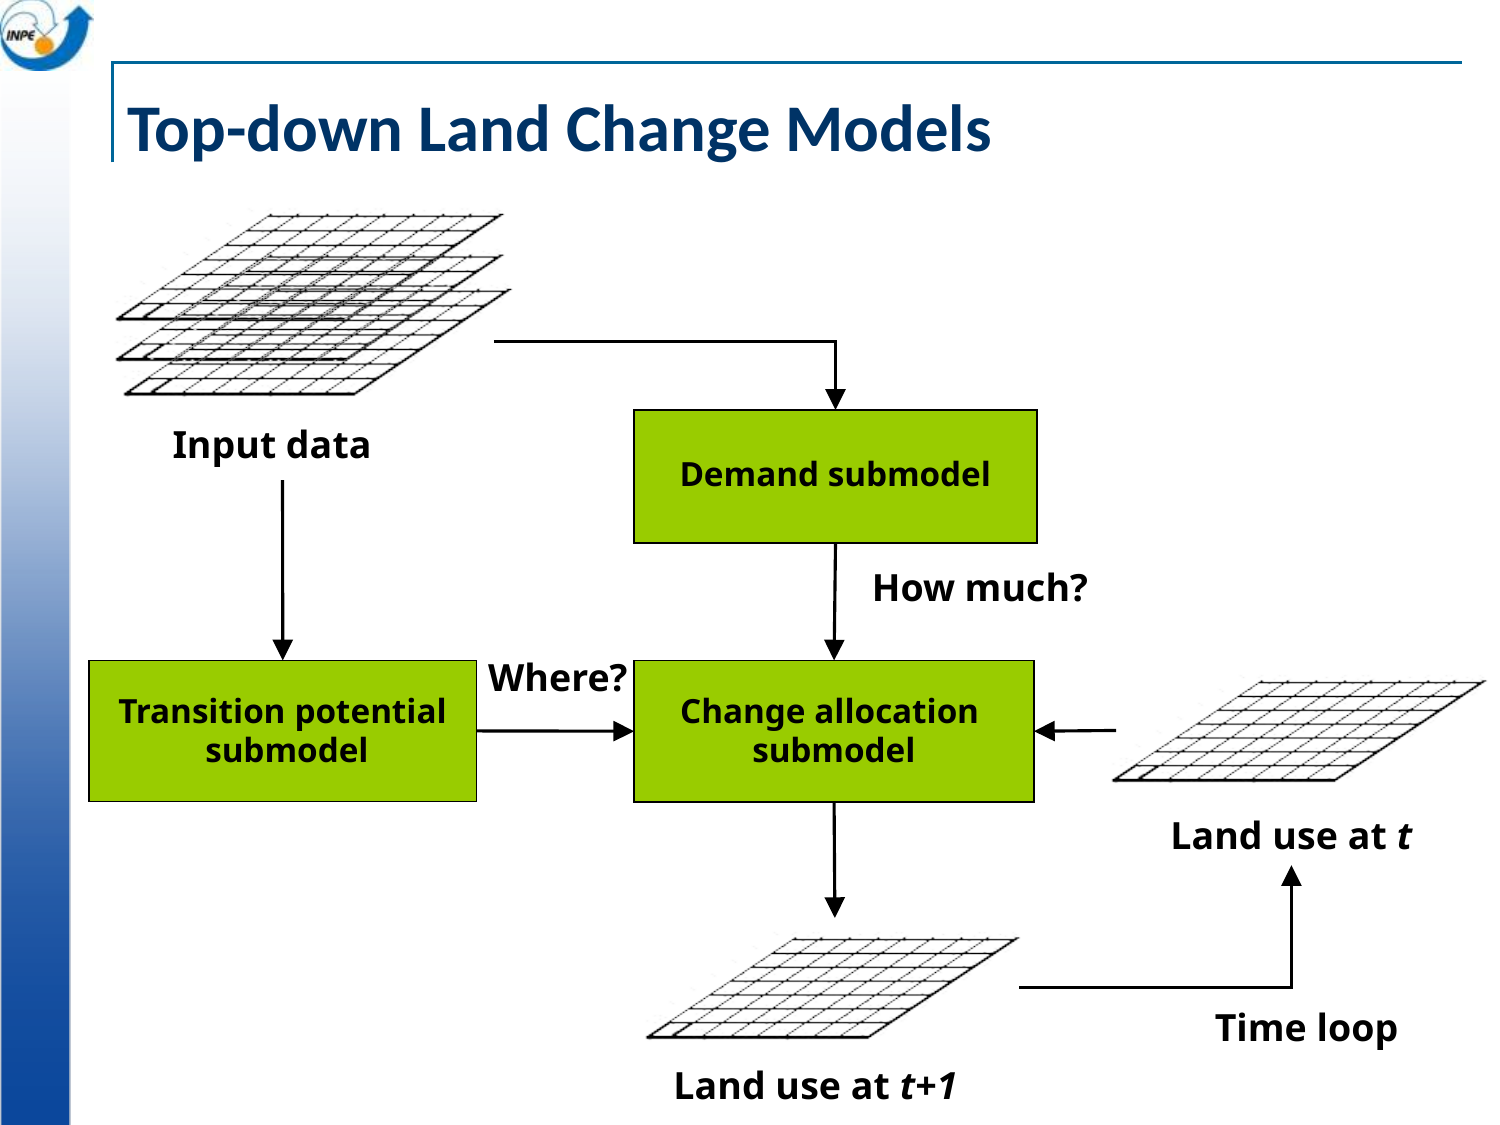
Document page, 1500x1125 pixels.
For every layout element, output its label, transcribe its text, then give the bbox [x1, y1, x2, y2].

text_box Time loop [1199, 1000, 1400, 1063]
text_box Input data [157, 423, 408, 481]
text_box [493, 341, 836, 411]
text_box How much? [857, 560, 1107, 623]
title Top-down Land Change Models [112, 62, 1450, 188]
text_box Where? [473, 650, 636, 713]
text_box Transition potential submodel [88, 660, 477, 802]
text_box Demand submodel [634, 409, 1037, 544]
picture [1092, 660, 1500, 801]
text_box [1020, 864, 1292, 989]
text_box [95, 192, 538, 416]
picture [0, 0, 94, 1125]
text_box Change allocation submodel [634, 660, 1035, 803]
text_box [625, 917, 1044, 1115]
text_box Land use at t [1155, 809, 1428, 866]
